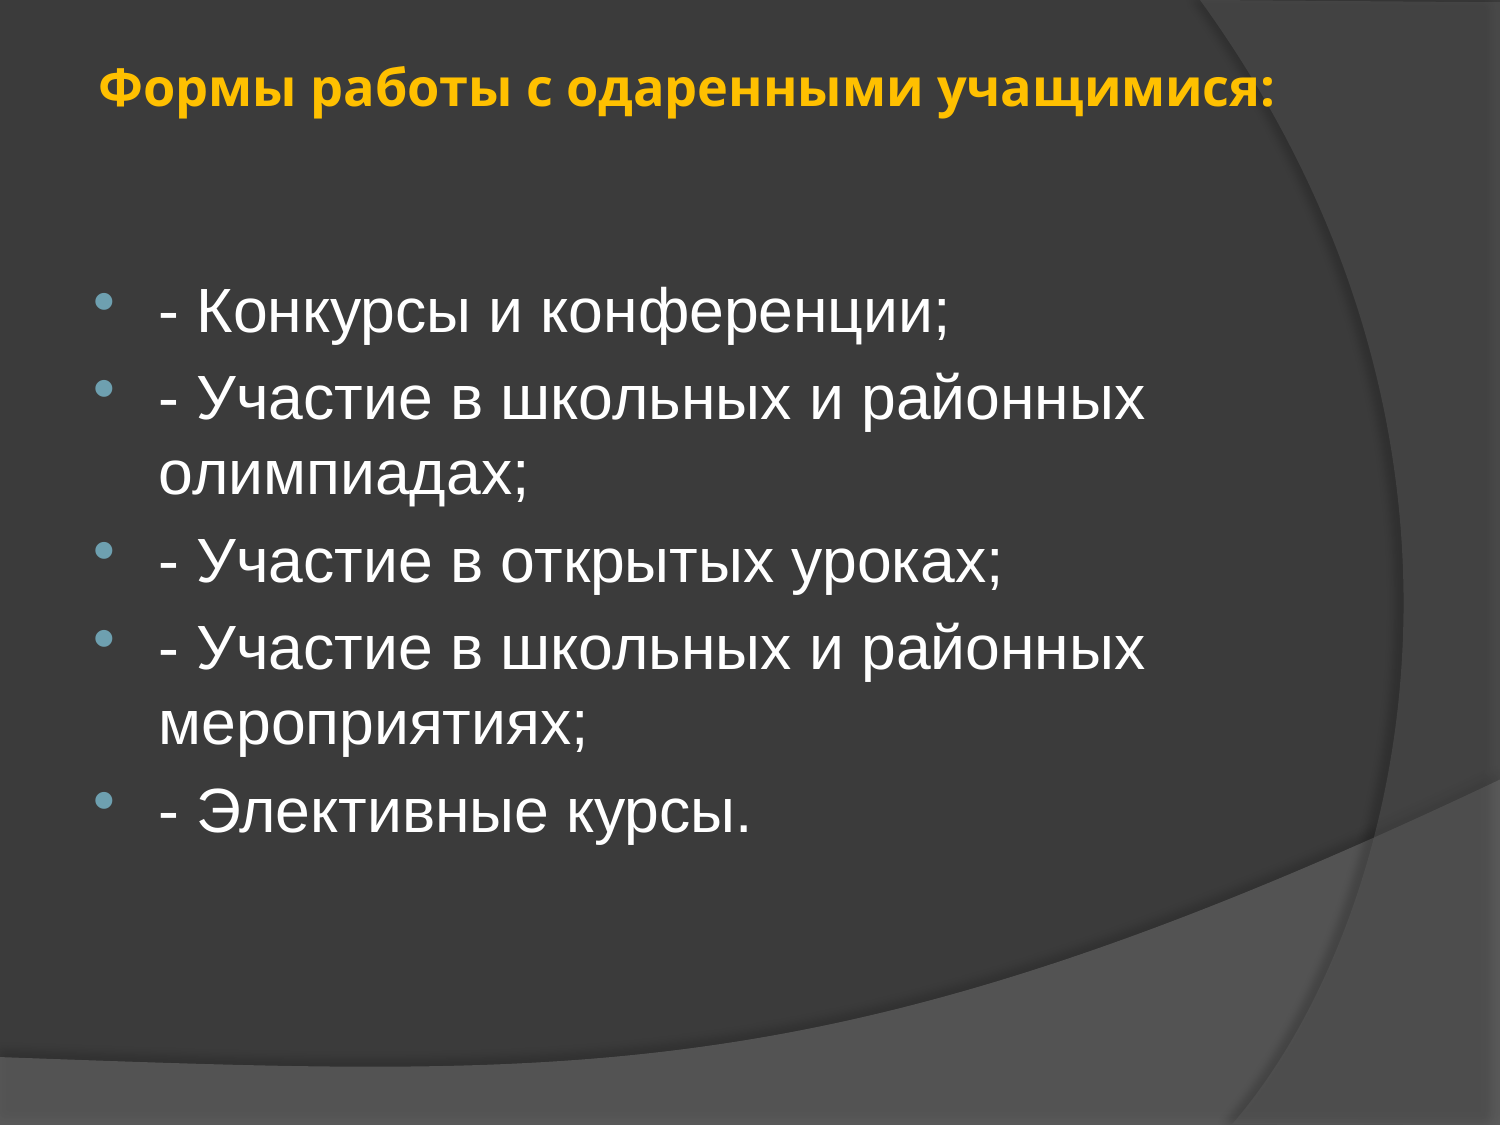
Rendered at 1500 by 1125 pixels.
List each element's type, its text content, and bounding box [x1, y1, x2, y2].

title Формы работы с одаренными учащимися: [75, 45, 1300, 233]
list - Конкурсы и конференции; - Участие в школьных и районных олимпиадах; - Участие в открытых уроках; - Участие в школьных и районных мероприятиях; - Элективные курсы. [75, 262, 1300, 1005]
